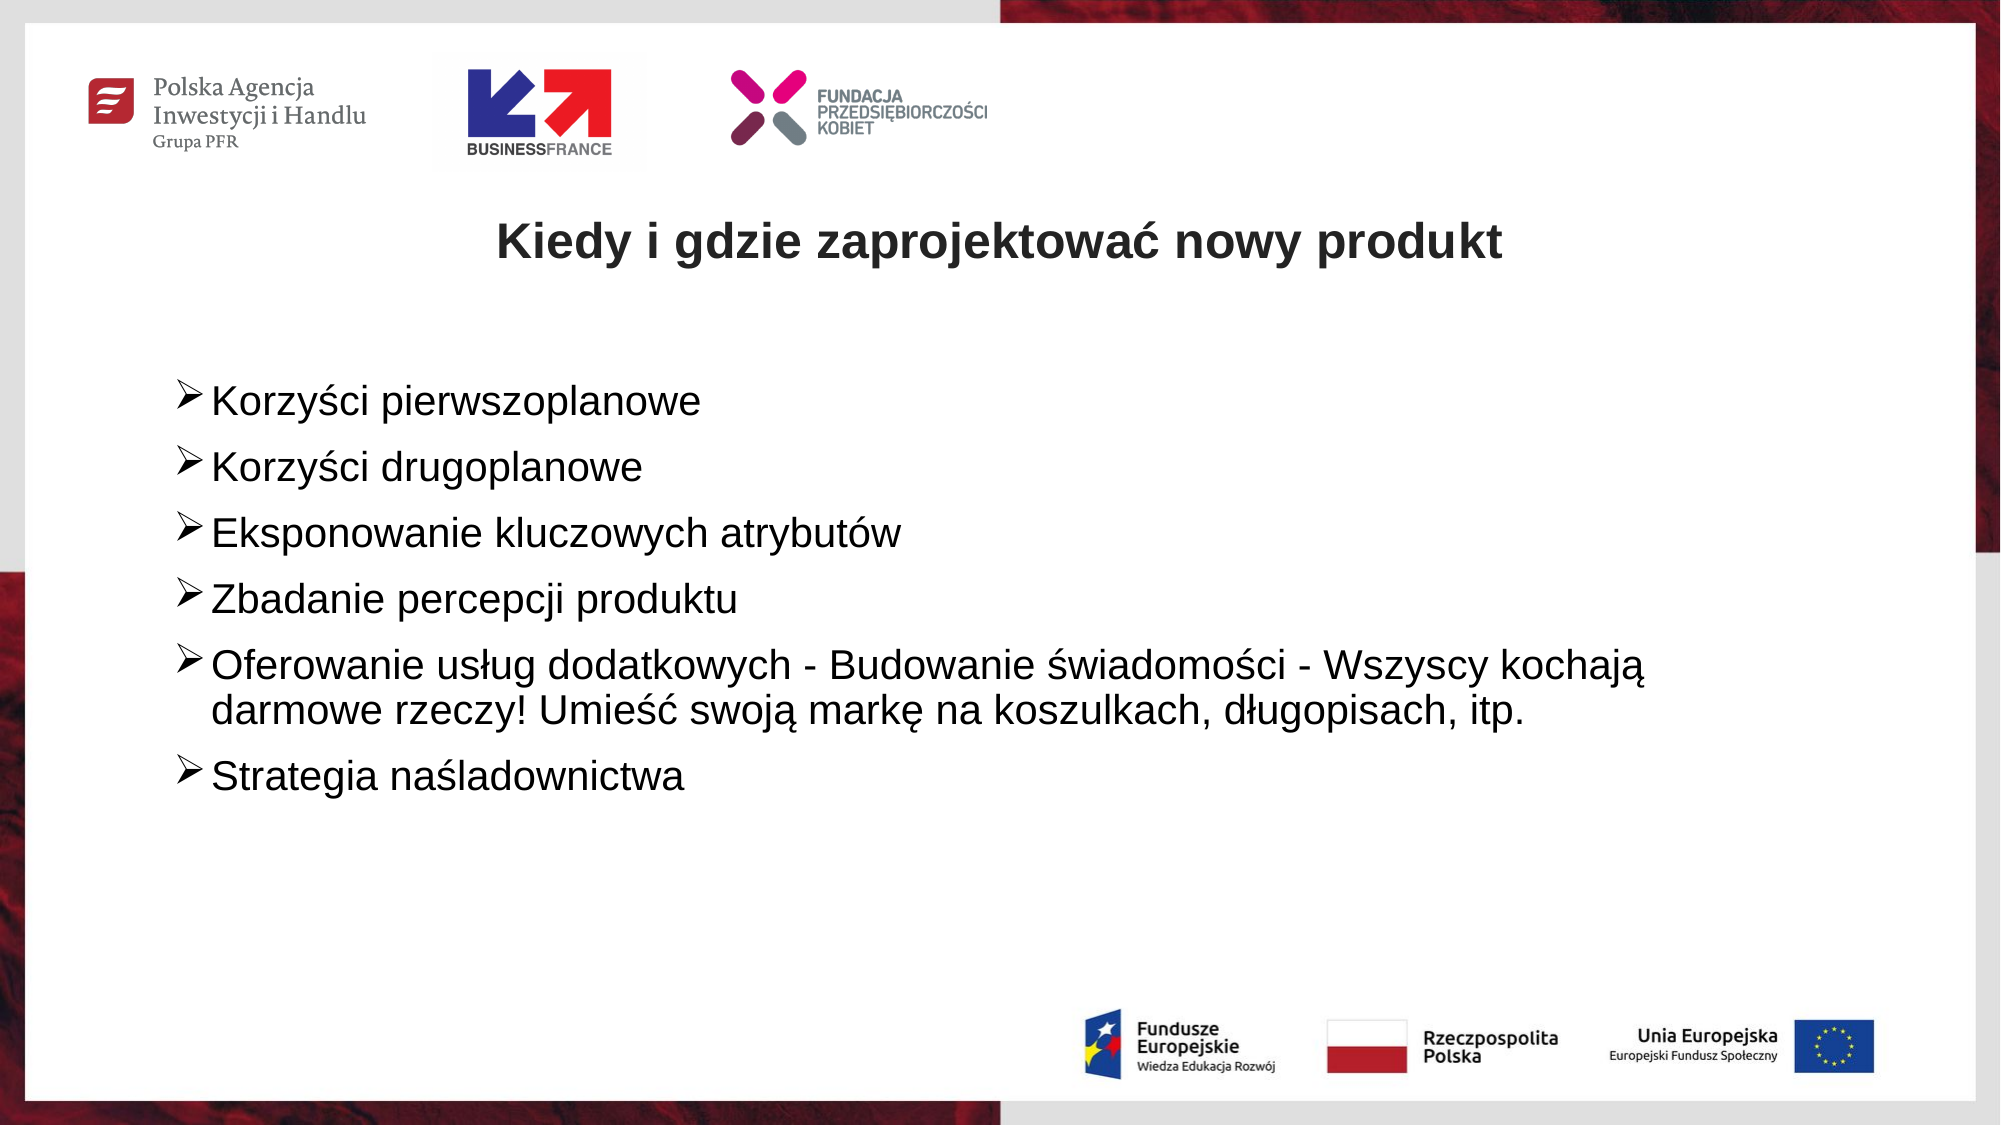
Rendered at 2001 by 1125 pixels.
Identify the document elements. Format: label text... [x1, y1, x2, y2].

picture [0, 0, 2001, 1125]
title Kiedy i gdzie zaprojektować nowy produkt [133, 190, 1867, 300]
list Korzyści pierwszoplanowe Korzyści drugoplanowe Eksponowanie kluczowych atrybutów Zbadanie percepcji produktu Oferowanie usług dodatkowych - Budowanie świadomości - Wszyscy kochają darmowe rzeczy! Umieść swoją markę na koszulkach, długopisach, itp. Strategia naśladownictwa [158, 301, 1842, 1016]
